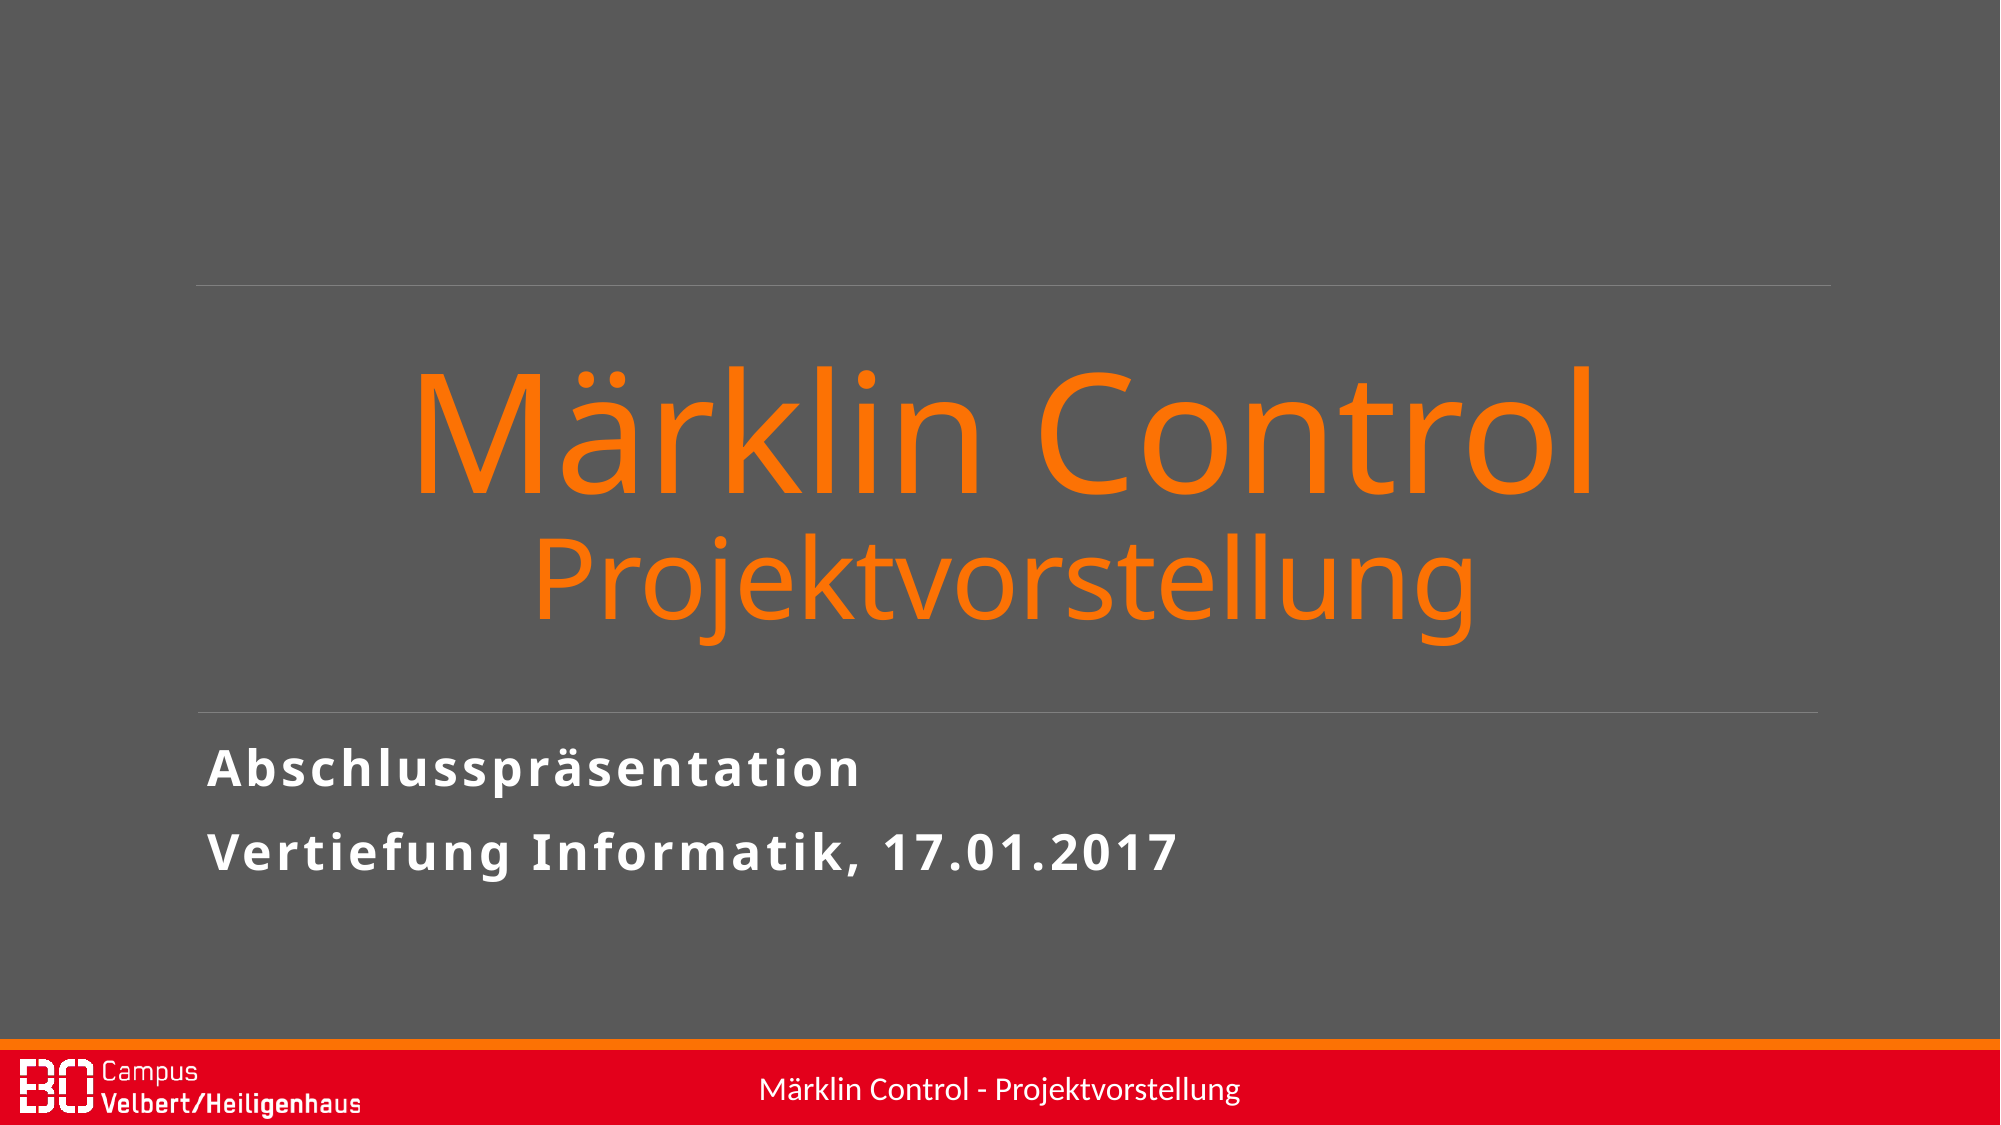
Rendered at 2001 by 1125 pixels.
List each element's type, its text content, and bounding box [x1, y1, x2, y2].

subtitle Abschlusspräsentation Vertiefung Informatik, 17.01.2017 [192, 736, 1842, 924]
title Märklin Control Projektvorstellung [180, 287, 1830, 712]
picture [101, 1057, 365, 1120]
picture [19, 1059, 94, 1113]
